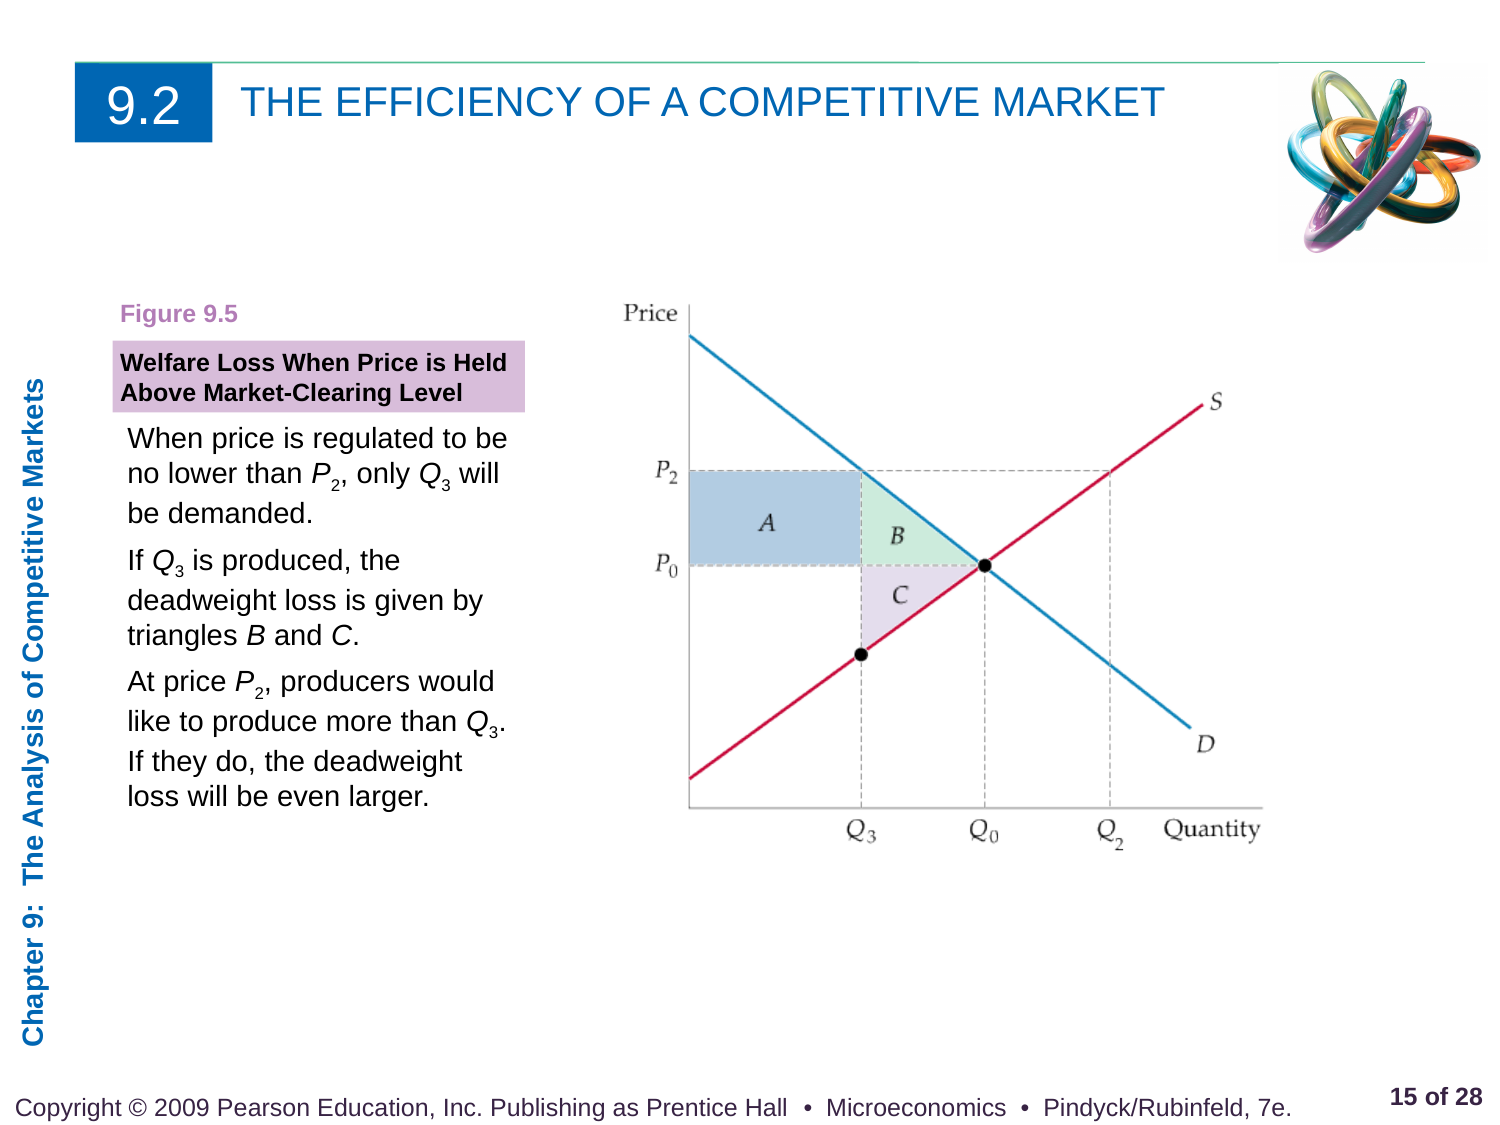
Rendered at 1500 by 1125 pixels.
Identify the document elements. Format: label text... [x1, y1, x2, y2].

text_box When price is regulated to be no lower than P2, only Q3 will be demanded. If Q3 is produced, the deadweight loss is given by triangles B and C. At price P2, producers would like to produce more than Q3. If they do, the deadweight loss will be even larger. [112, 413, 525, 838]
text_box Figure 9.5 [112, 287, 288, 338]
picture [612, 287, 1280, 857]
text_box Welfare Loss When Price is Held Above Market-Clearing Level [112, 340, 525, 413]
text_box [74, 62, 1279, 143]
picture [1278, 63, 1488, 263]
